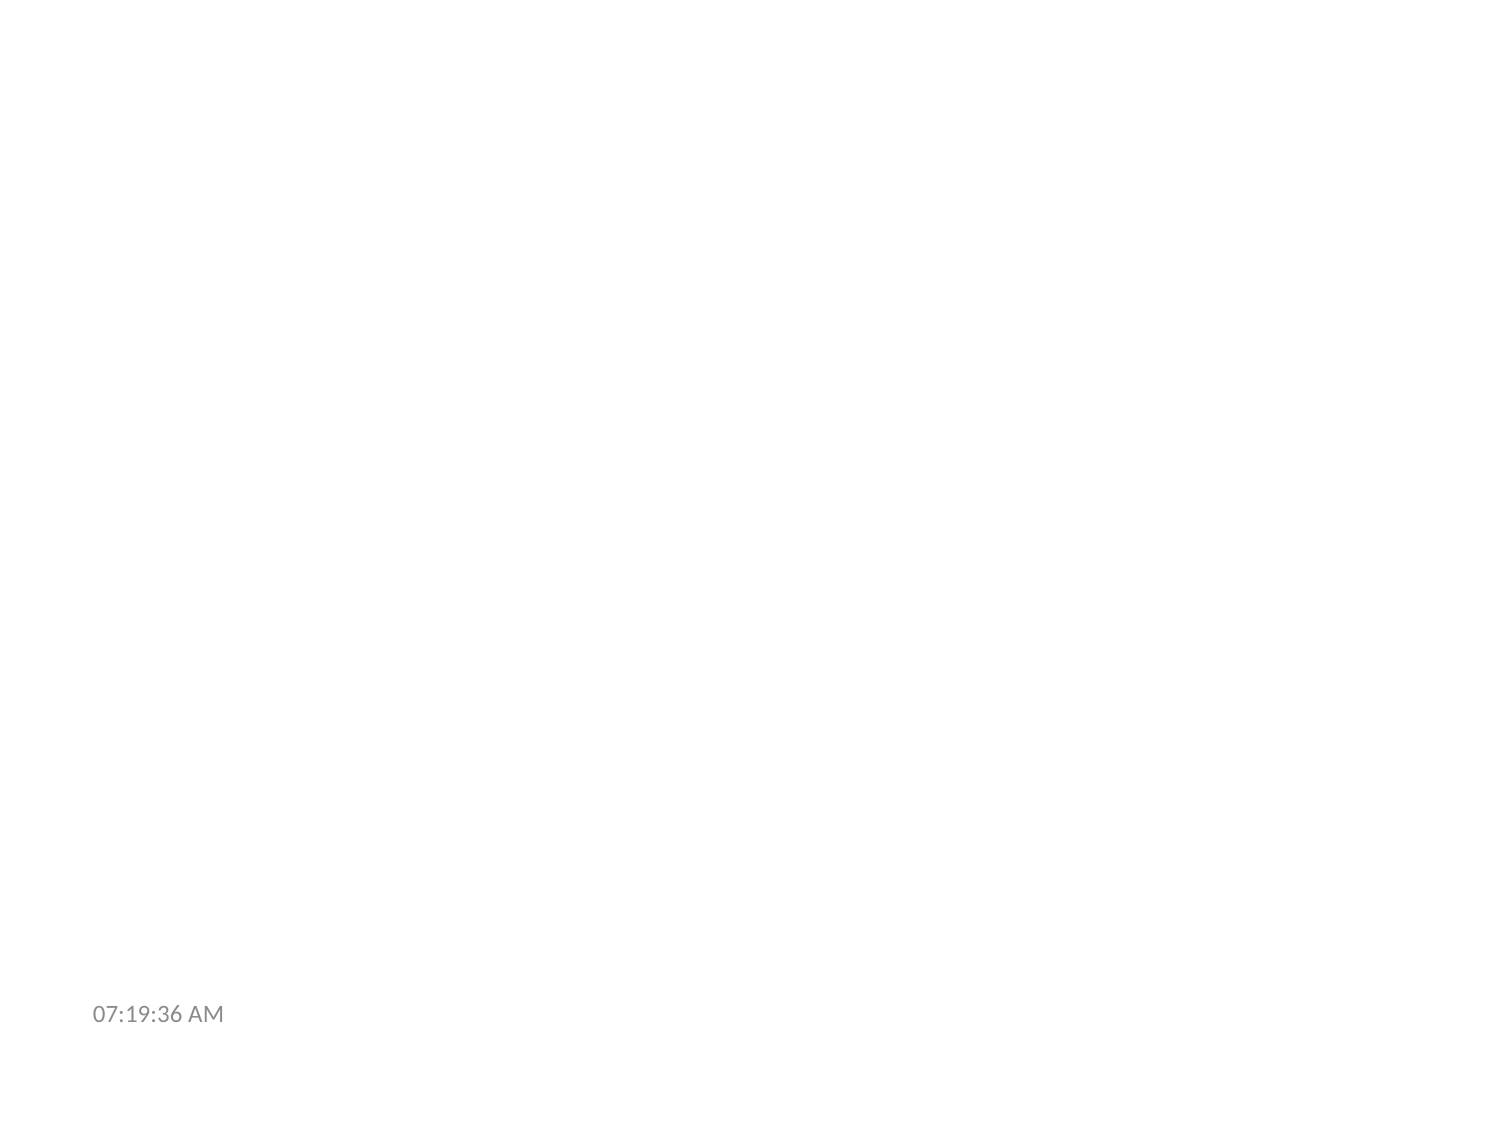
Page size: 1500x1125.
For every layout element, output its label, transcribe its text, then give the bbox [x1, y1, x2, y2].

text_box 3:35:09 PM [77, 982, 428, 1043]
